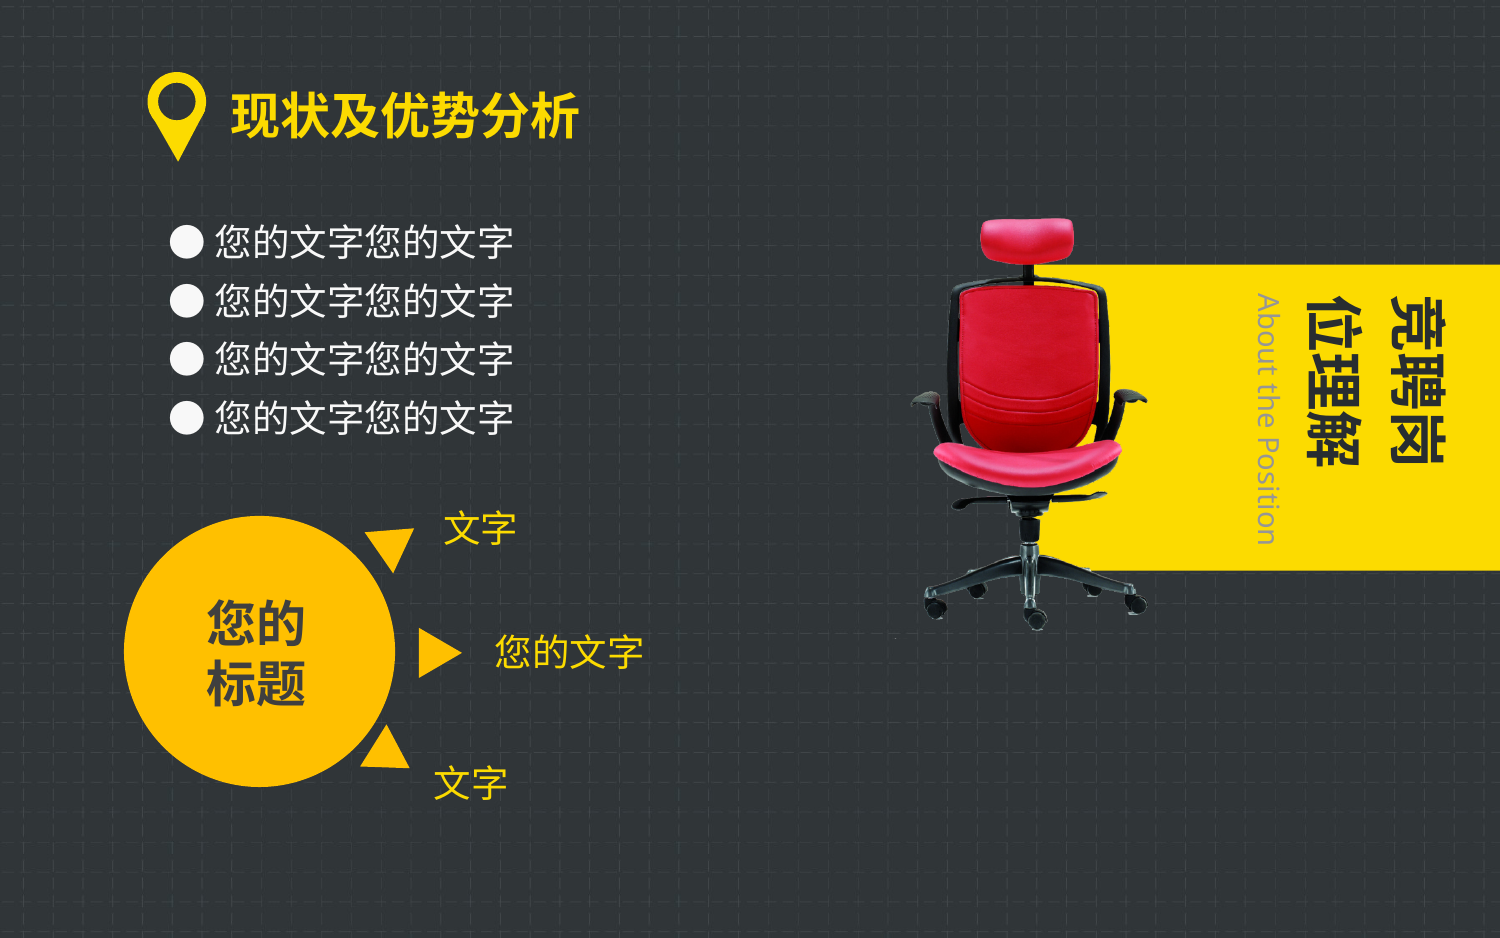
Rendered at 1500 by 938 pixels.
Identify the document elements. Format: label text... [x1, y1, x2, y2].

text_box [364, 528, 415, 574]
text_box About the Position [1244, 278, 1295, 571]
text_box [123, 515, 396, 788]
text_box [360, 724, 410, 769]
text_box 竞聘岗 位理解 [1278, 279, 1477, 528]
picture [0, 0, 1500, 938]
text_box [1187, 264, 1500, 571]
text_box [418, 627, 462, 678]
text_box 您的 标题 [191, 584, 353, 720]
text_box 文字 [428, 497, 534, 558]
text_box 现状及优势分析 [215, 77, 596, 152]
text_box 您的文字 [480, 621, 660, 682]
text_box 文字 [419, 753, 524, 813]
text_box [147, 71, 207, 162]
text_box ●您的文字您的文字 ●您的文字您的文字 ●您的文字您的文字 ●您的文字您的文字 [153, 198, 561, 447]
